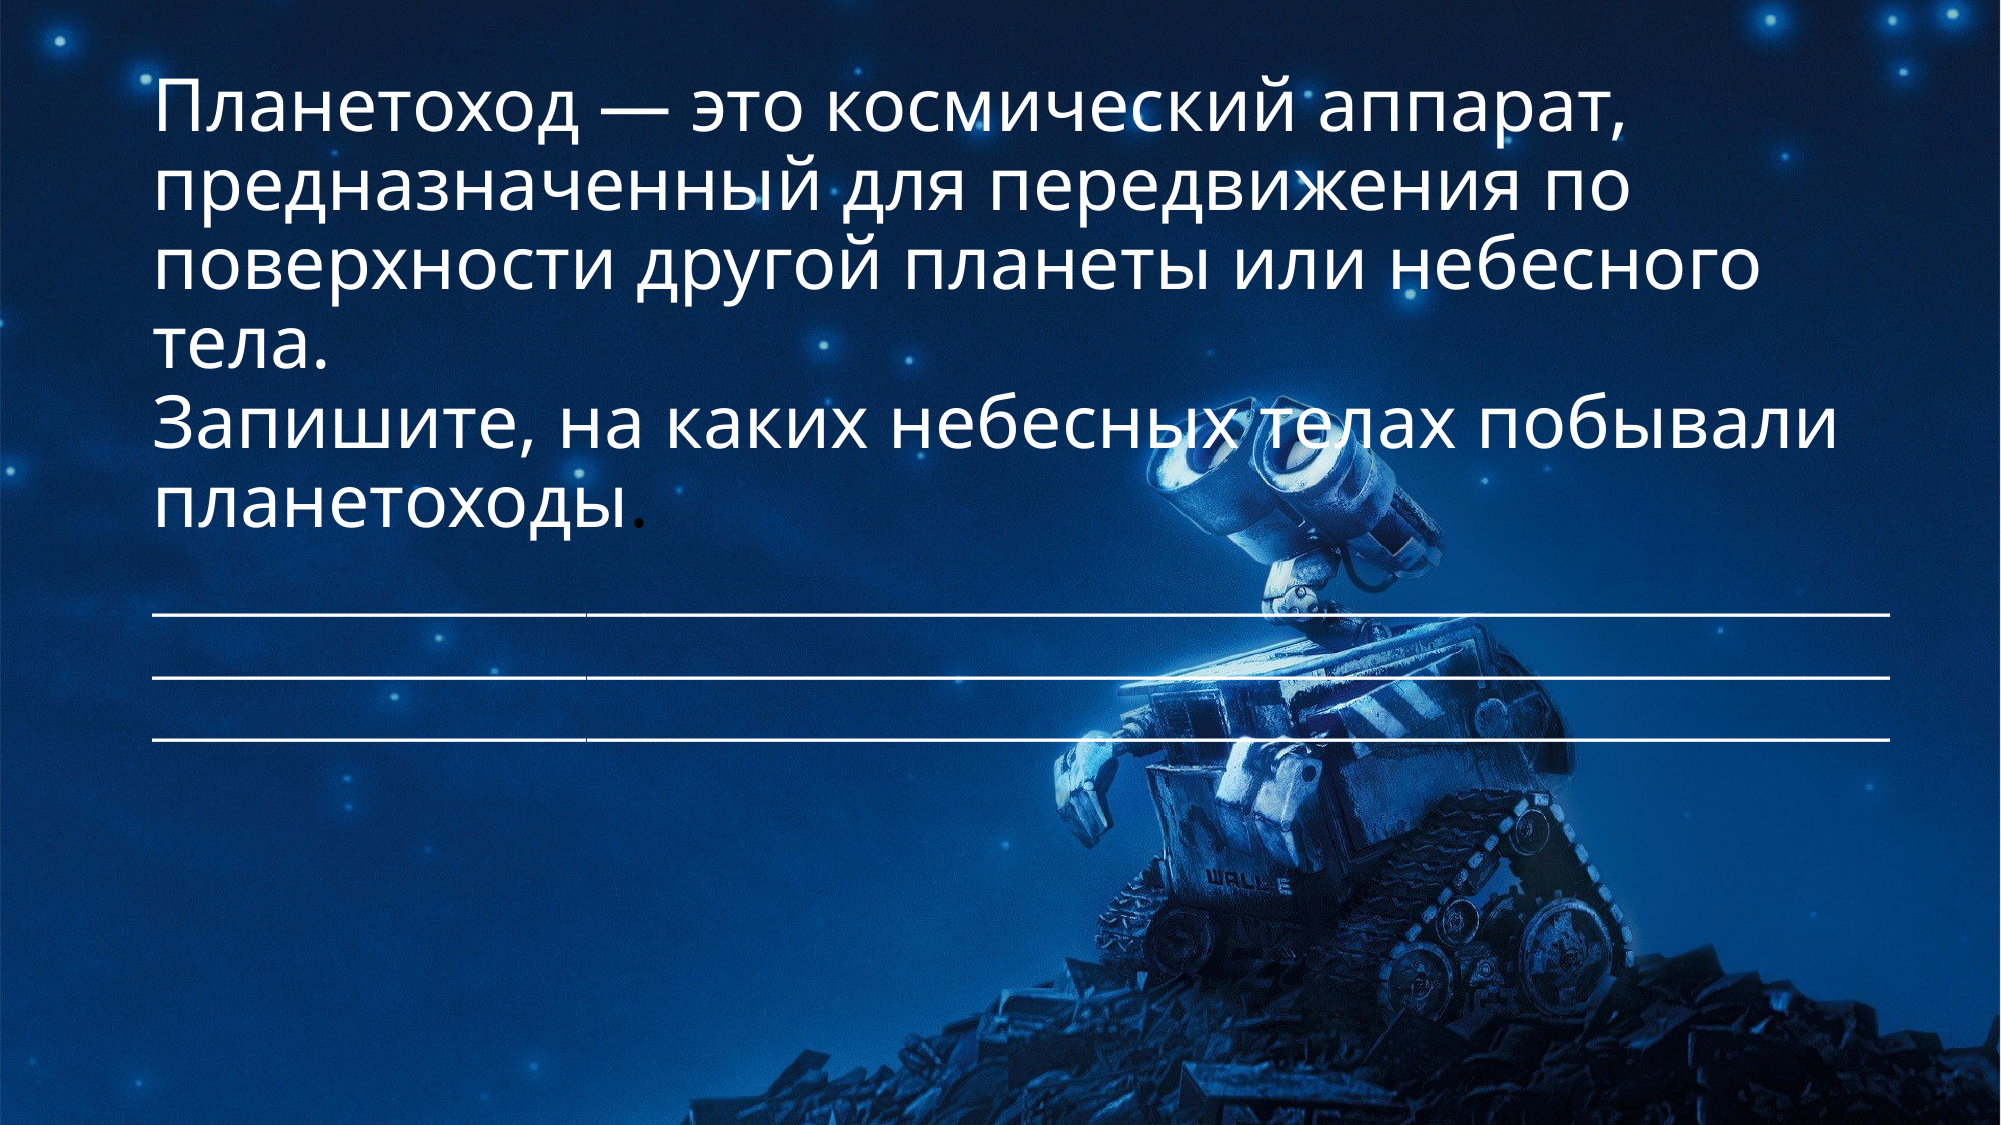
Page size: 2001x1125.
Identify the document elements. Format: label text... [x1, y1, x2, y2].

title Планетоход — это космический аппарат, предназначенный для передвижения по поверхности другой планеты или небесного тела. Запишите, на каких небесных телах побывали планетоходы. [137, 59, 1863, 551]
list ____________________________________________________________________________________________________________________________________________________________________________________ [137, 551, 1921, 985]
picture [0, 0, 2001, 1125]
